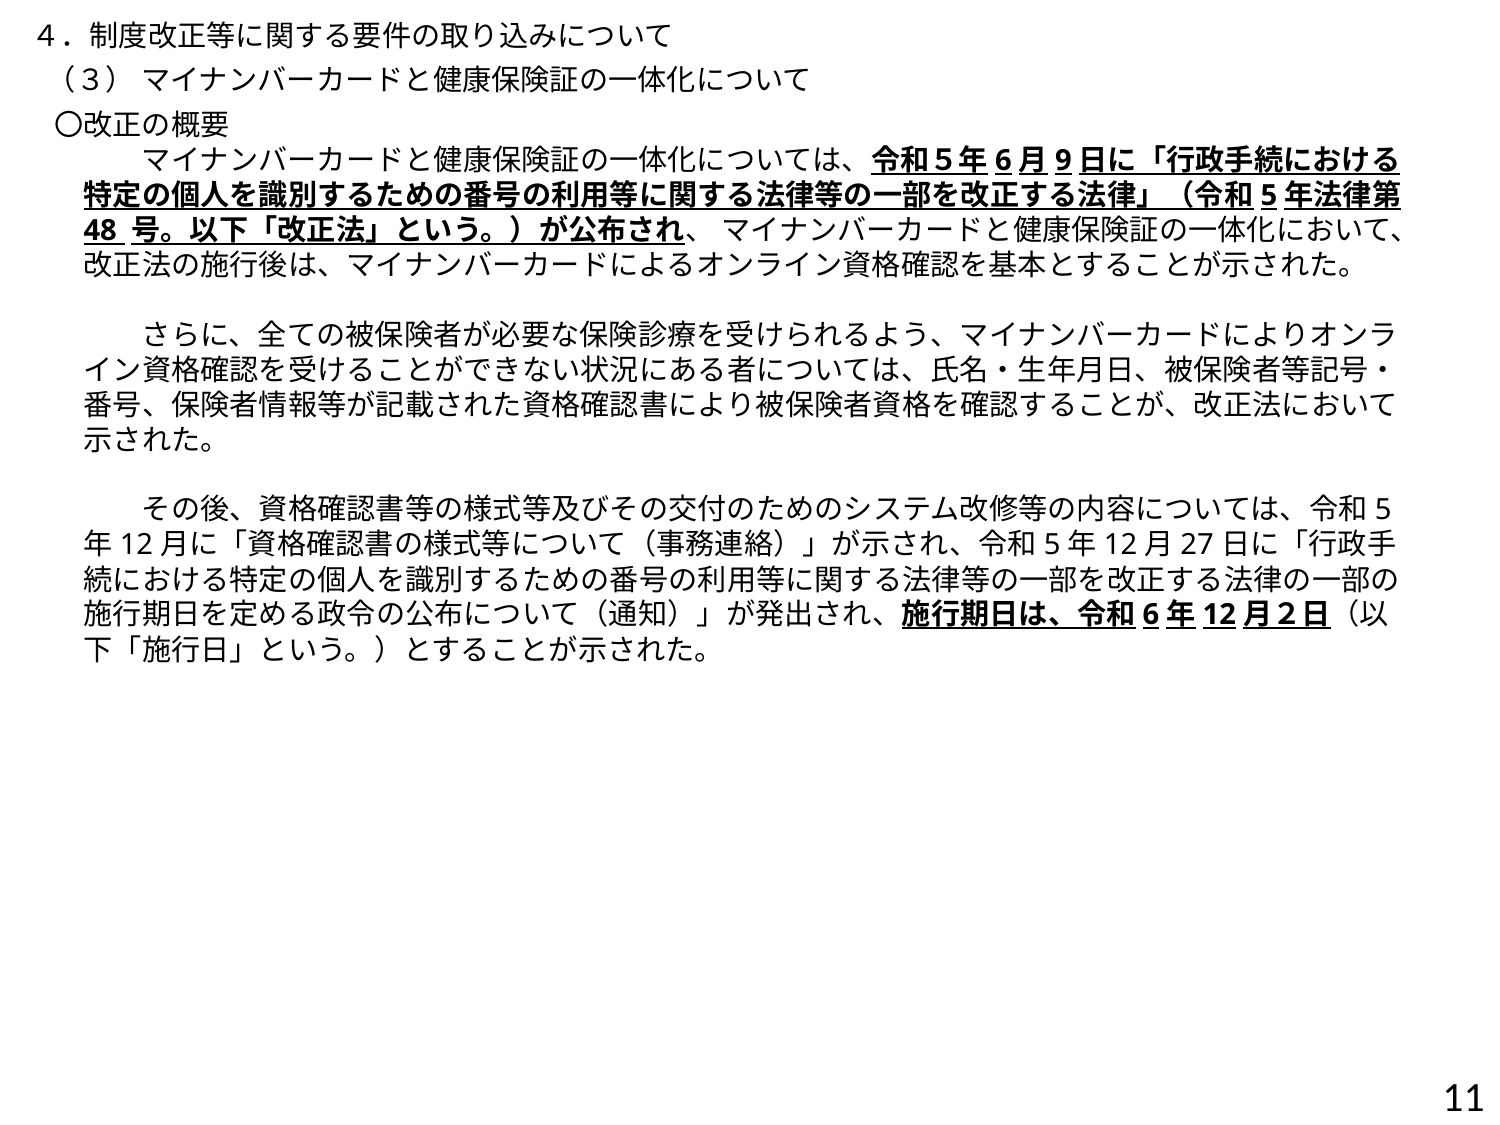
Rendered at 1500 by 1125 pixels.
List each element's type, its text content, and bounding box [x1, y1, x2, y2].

slide_number 11 [1149, 1065, 1500, 1125]
text_box （３） マイナンバーカードと健康保険証の一体化について [32, 54, 1456, 104]
text_box ４．制度改正等に関する要件の取り込みについて [16, 2, 1440, 49]
text_box 〇改正の概要 マイナンバーカードと健康保険証の一体化については、令和５年6月9日に「行政手続における特定の個人を識別するための番号の利用等に関する法律等の一部を改正する法律」（令和5年法律第 48 号。以下「改正法」という。）が公布され、 マイナンバーカードと健康保険証の一体化において、改正法の施行後は、マイナンバーカードによるオンライン資格確認を基本とすることが示された。 さらに、全ての被保険者が必要な保険診療を受けられるよう、マイナンバーカードによりオンライン資格確認を受けることができない状況にある者については、氏名・生年月日、被保険者等記号・番号、保険者情報等が記載された資格確認書により被保険者資格を確認することが、改正法において示された。 その後、資格確認書等の様式等及びその交付のためのシステム改修等の内容については、令和5年12月に「資格確認書の様式等について（事務連絡）」が示され、令和5年12月27日に「行政手続における特定の個人を識別するための番号の利用等に関する法律等の一部を改正する法律の一部の施行期日を定める政令の公布について（通知）」が発出され、施行期日は、令和6年12月２日（以下「施行日」という。）とすることが示された。 [9, 98, 1433, 778]
